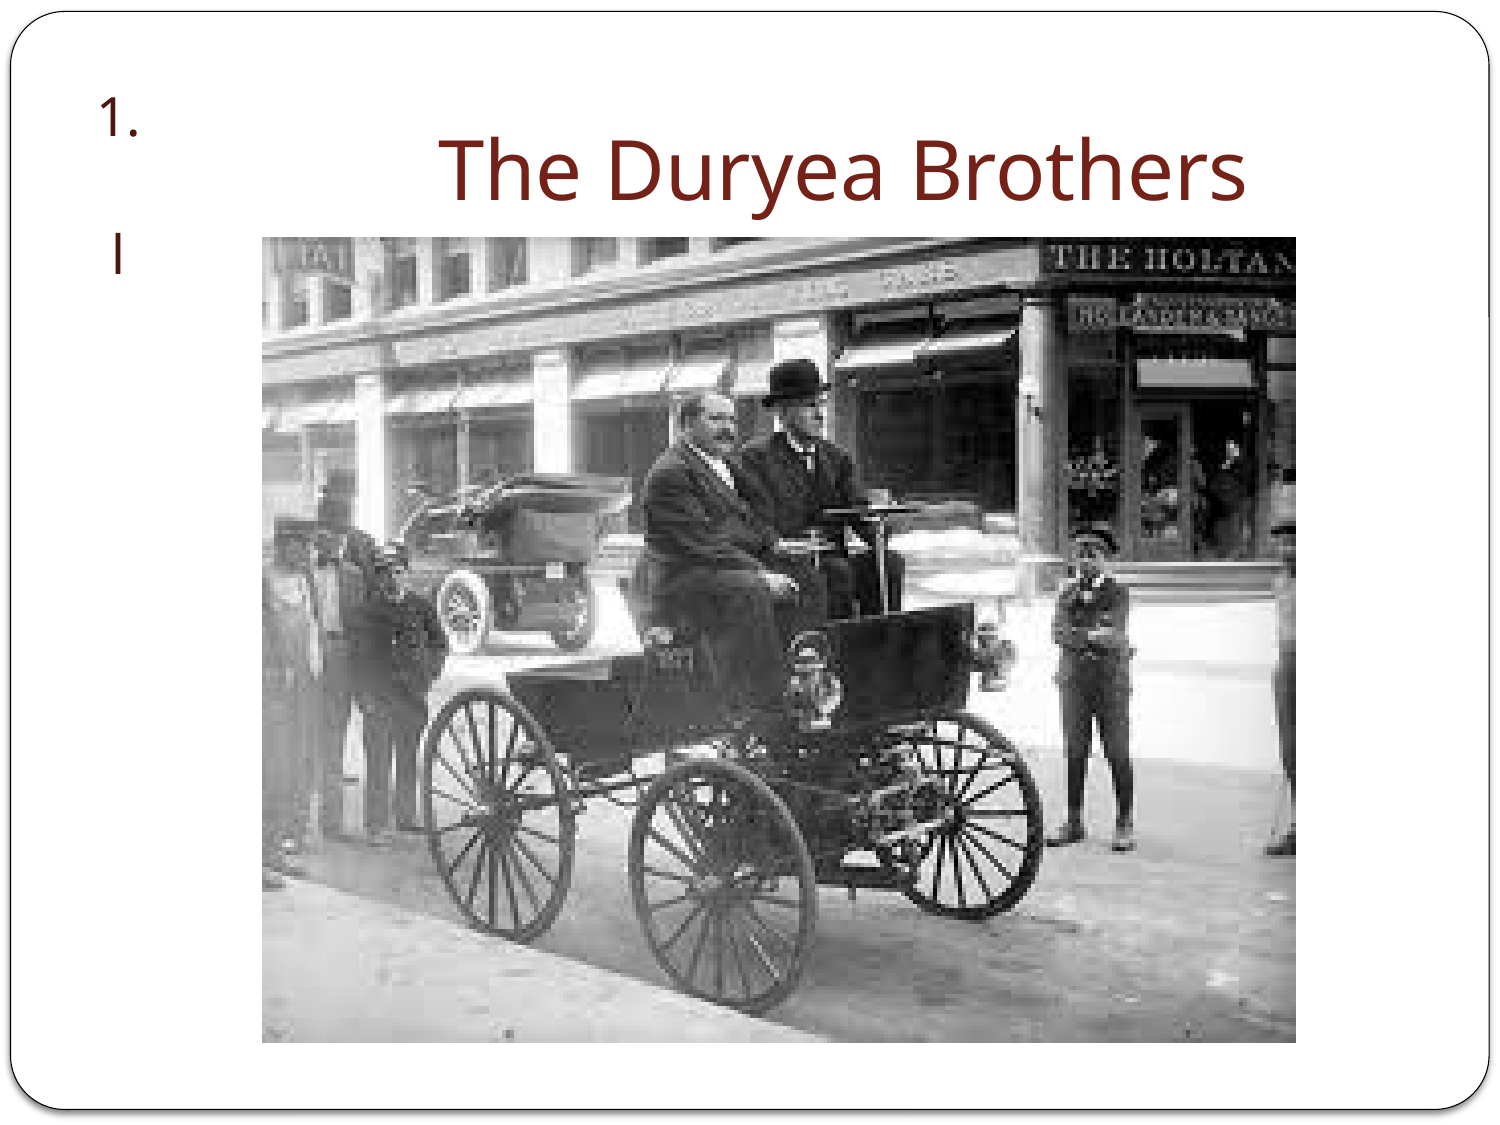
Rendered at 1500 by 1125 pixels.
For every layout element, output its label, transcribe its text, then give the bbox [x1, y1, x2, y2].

title The Duryea Brothers [262, 45, 1425, 233]
text_box l [62, 212, 175, 300]
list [262, 237, 1296, 1043]
text_box 1. [62, 74, 175, 163]
text_box [37, 49, 150, 138]
